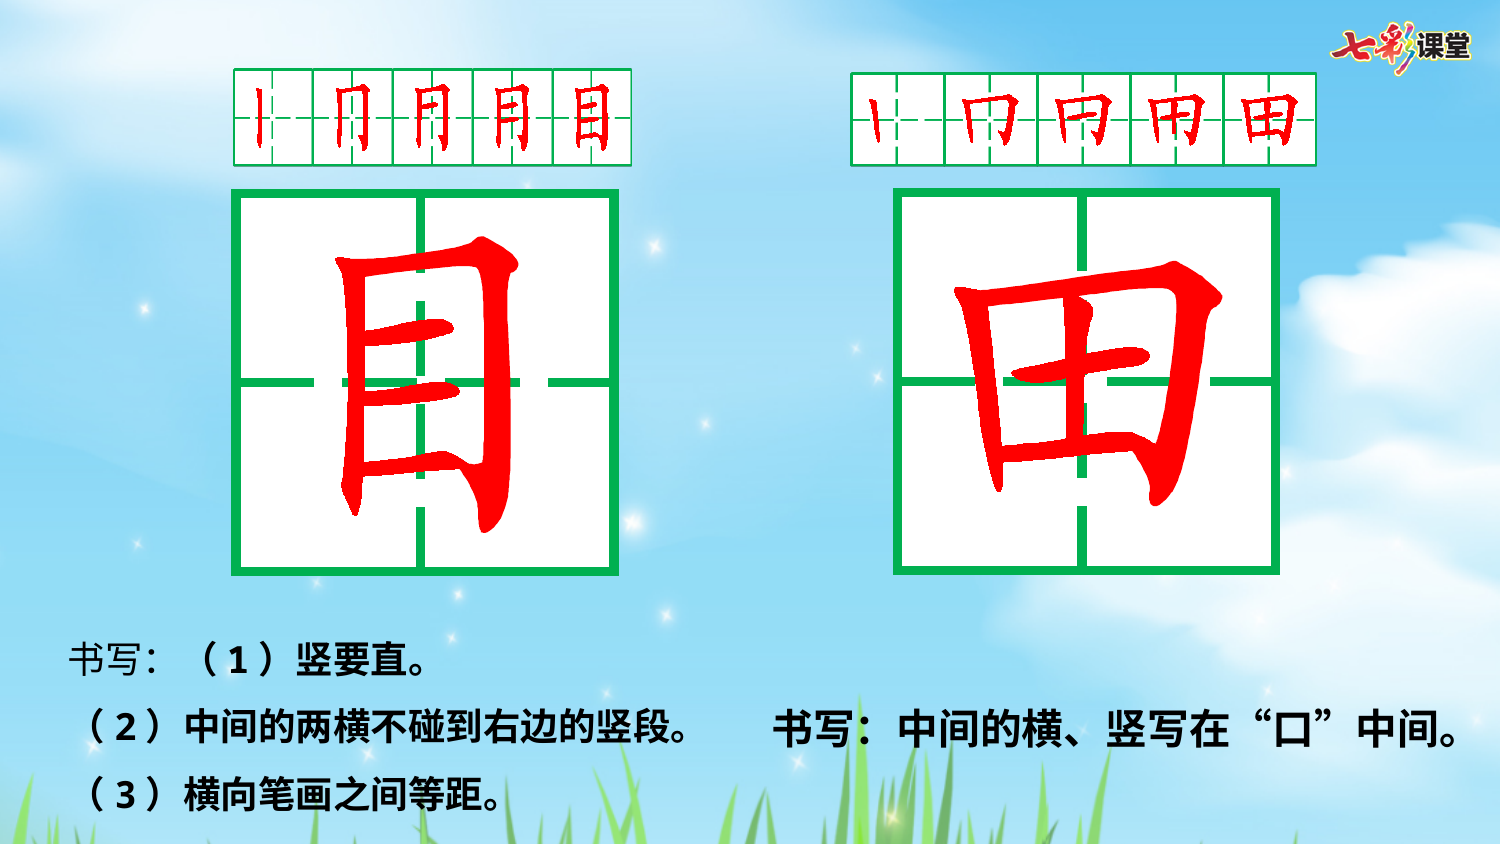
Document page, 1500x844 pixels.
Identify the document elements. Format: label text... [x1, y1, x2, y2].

text_box 书写：（1）竖要直。 （2）中间的两横不碰到右边的竖段。 （3）横向笔画之间等距。 [53, 605, 965, 824]
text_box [236, 193, 617, 576]
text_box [897, 192, 1278, 575]
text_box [850, 72, 1317, 167]
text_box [954, 262, 1221, 505]
text_box 书写：中间的横、竖写在“口”中间。 [756, 670, 1466, 760]
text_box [335, 237, 517, 532]
picture [0, 0, 1500, 844]
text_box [233, 68, 632, 167]
